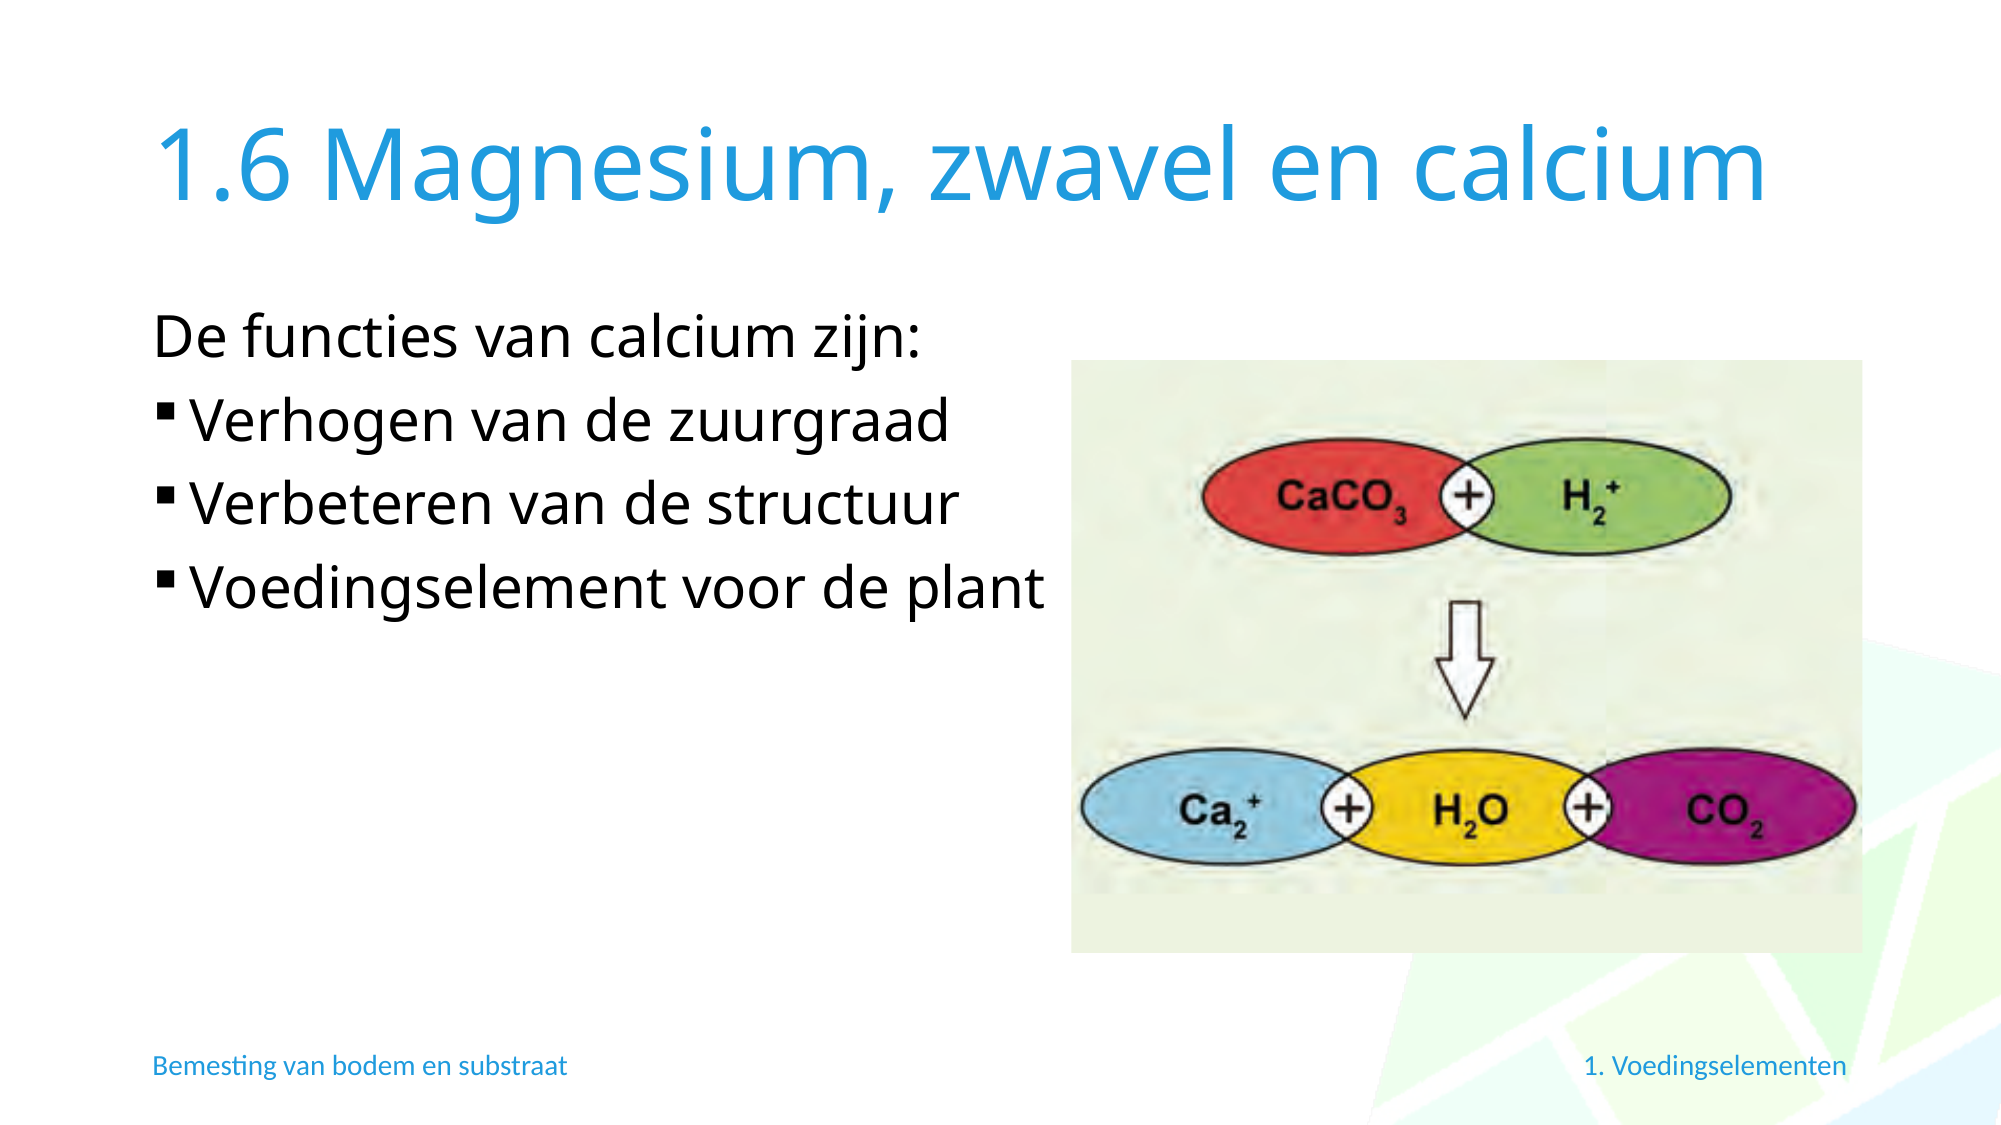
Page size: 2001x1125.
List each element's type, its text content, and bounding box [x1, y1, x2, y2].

list 1. Voedingselementen [1412, 1042, 1863, 1103]
list Bemesting van bodem en substraat [137, 1042, 588, 1103]
picture [1071, 360, 1863, 953]
list De functies van calcium zijn: Verhogen van de zuurgraad Verbeteren van de structuur Voedingselement voor de plant [137, 299, 1863, 1014]
title 1.6 Magnesium, zwavel en calcium [137, 59, 1863, 278]
